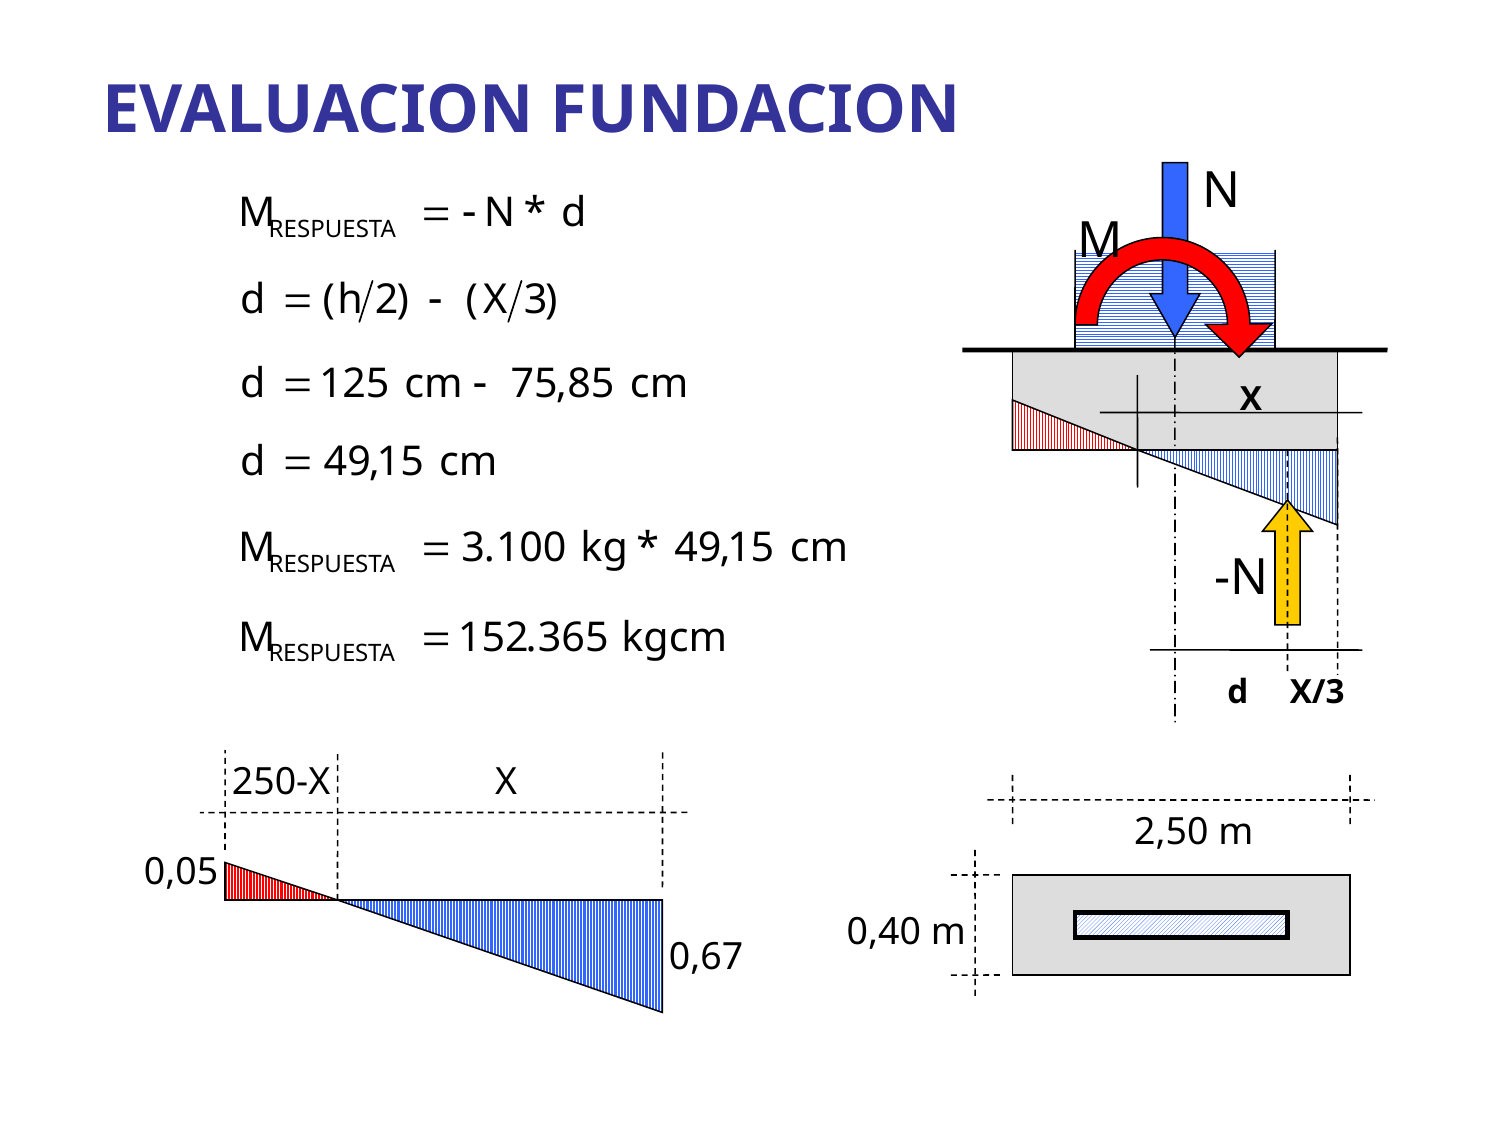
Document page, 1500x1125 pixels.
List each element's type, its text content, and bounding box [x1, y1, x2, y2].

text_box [812, 774, 1376, 1001]
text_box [234, 272, 569, 331]
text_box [962, 149, 1388, 726]
text_box EVALUACION FUNDACION [87, 24, 1446, 188]
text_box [87, 749, 801, 1013]
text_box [234, 185, 589, 248]
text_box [234, 609, 727, 676]
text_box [234, 520, 851, 587]
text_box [234, 434, 500, 501]
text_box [234, 356, 689, 422]
